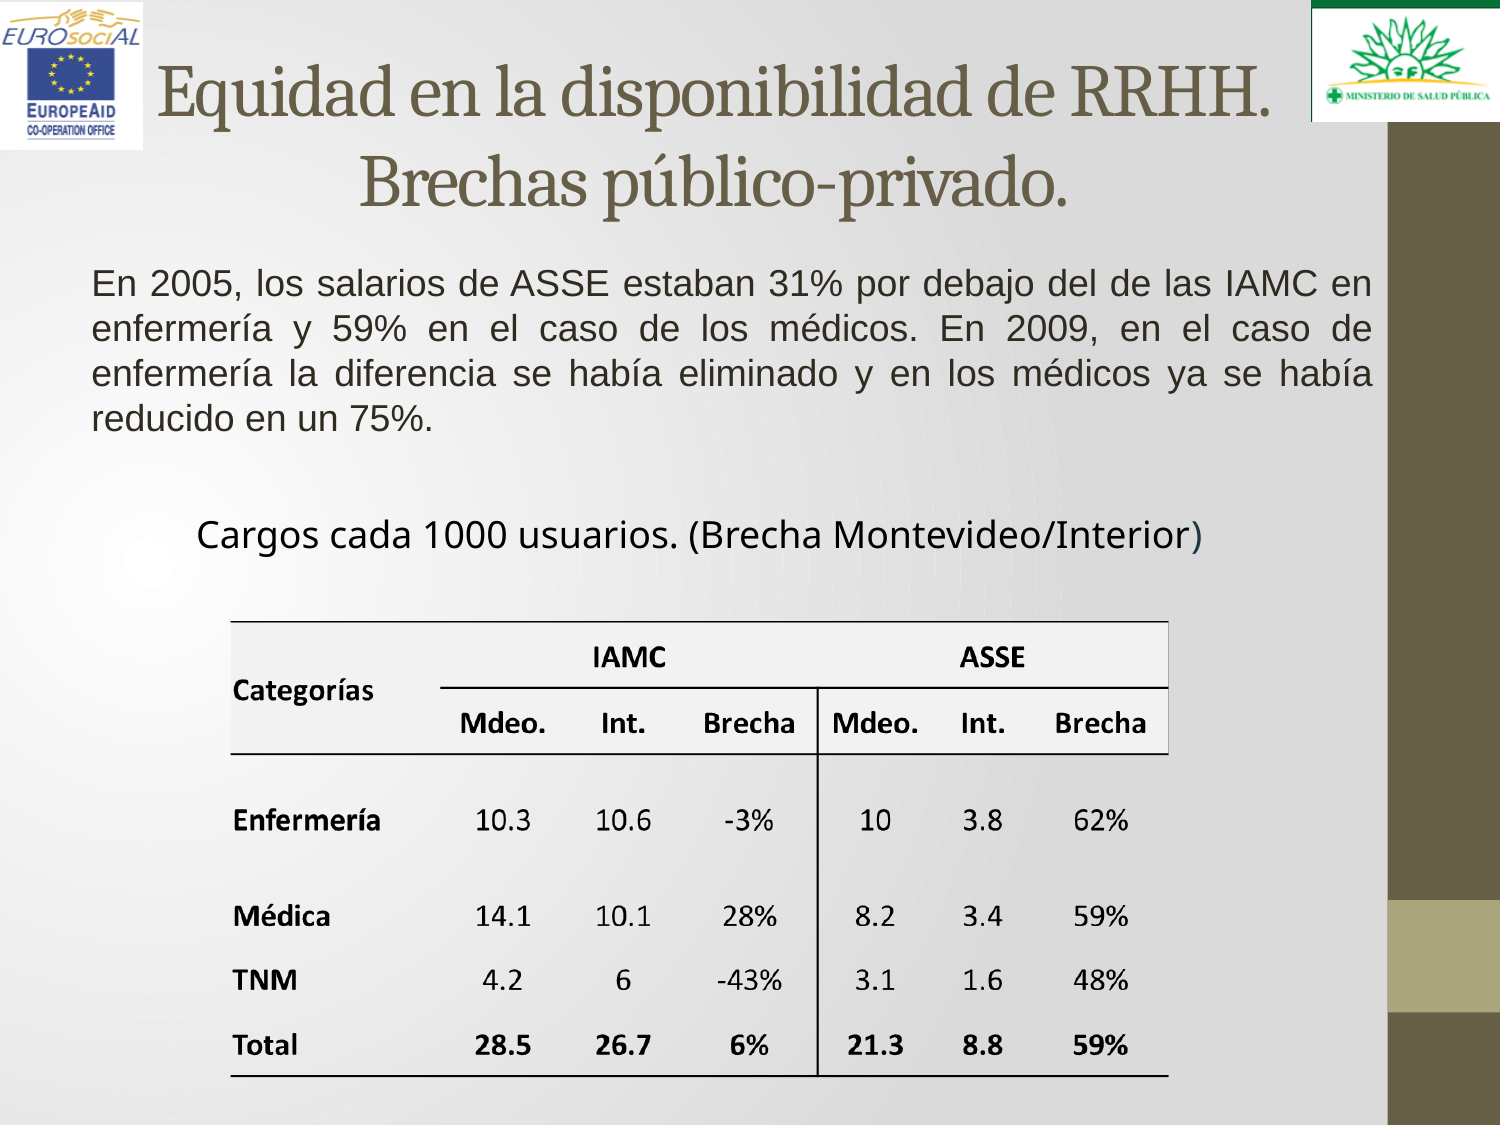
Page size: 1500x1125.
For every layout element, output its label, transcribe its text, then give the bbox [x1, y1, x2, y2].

title Equidad en la disponibilidad de RRHH. Brechas público-privado. [41, 50, 1388, 213]
picture [229, 620, 1169, 1084]
picture [0, 1, 143, 150]
list Cargos cada 1000 usuarios. (Brecha Montevideo/Interior) [24, 503, 1375, 579]
picture [1310, 0, 1500, 122]
text_box En 2005, los salarios de ASSE estaban 31% por debajo del de las IAMC en enfermería y 59% en el caso de los médicos. En 2009, en el caso de enfermería la diferencia se había eliminado y en los médicos ya se había reducido en un 75%. [76, 251, 1388, 447]
